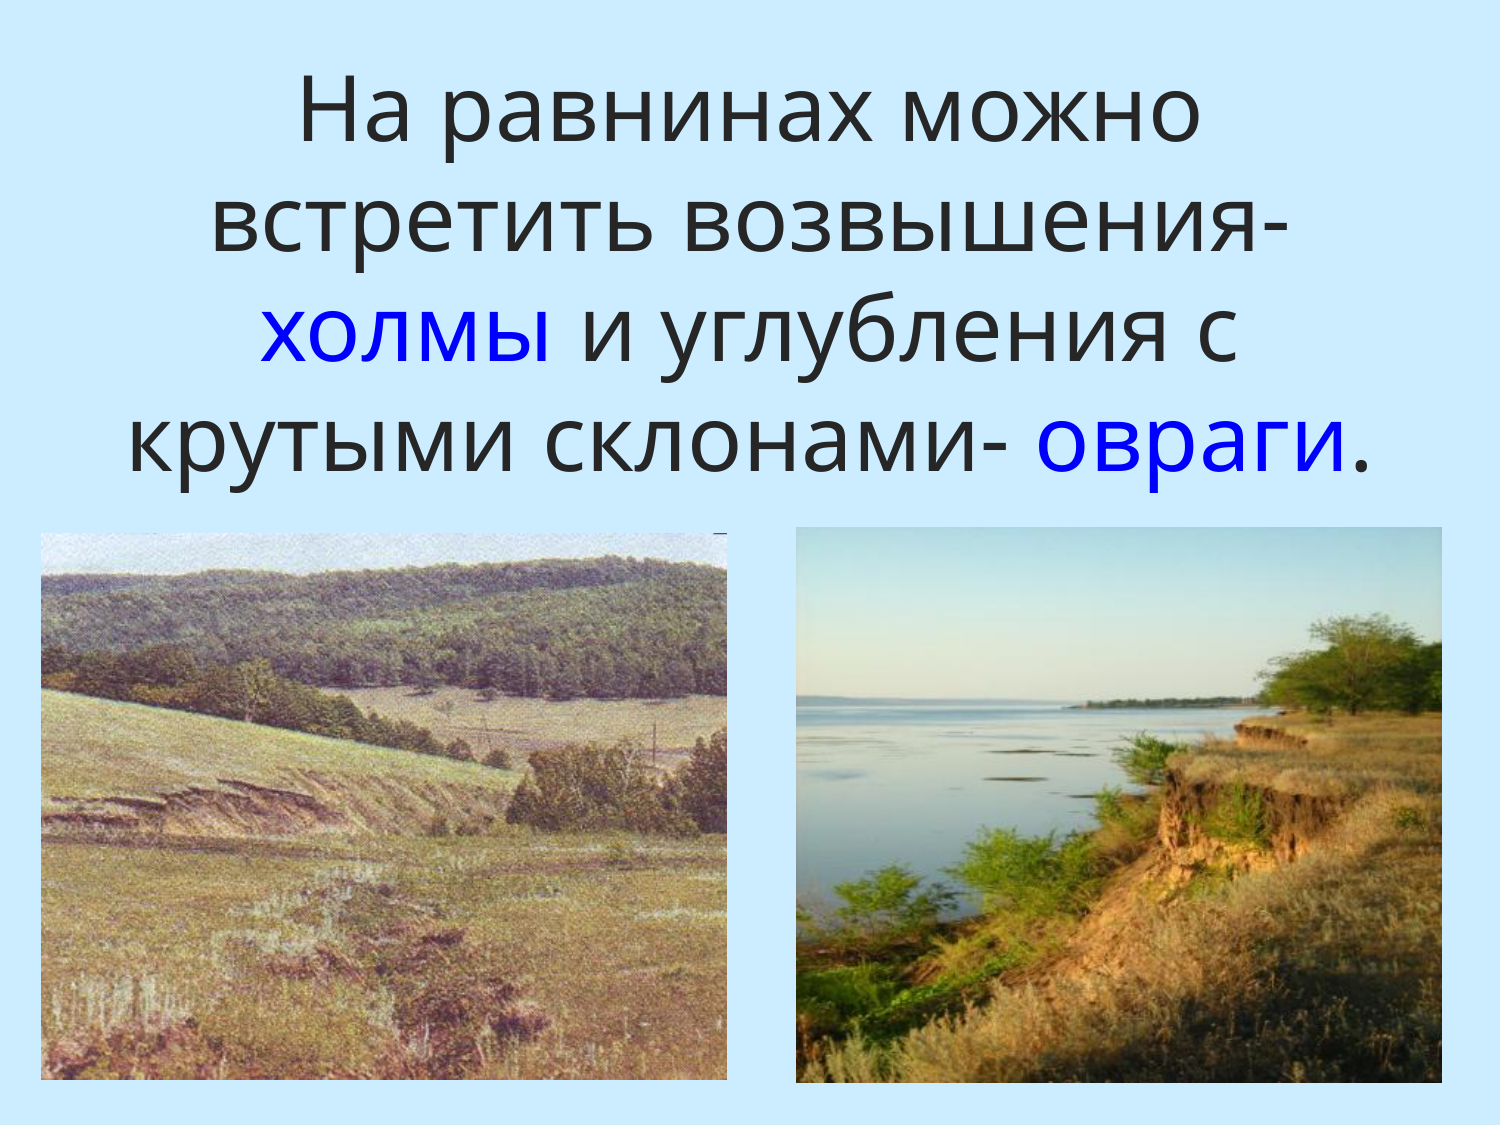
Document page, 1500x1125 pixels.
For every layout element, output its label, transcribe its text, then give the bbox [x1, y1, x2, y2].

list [796, 527, 1442, 1083]
title На равнинах можно встретить возвышения- холмы и углубления с крутыми склонами- овраги. [74, 42, 1426, 492]
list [40, 533, 727, 1081]
